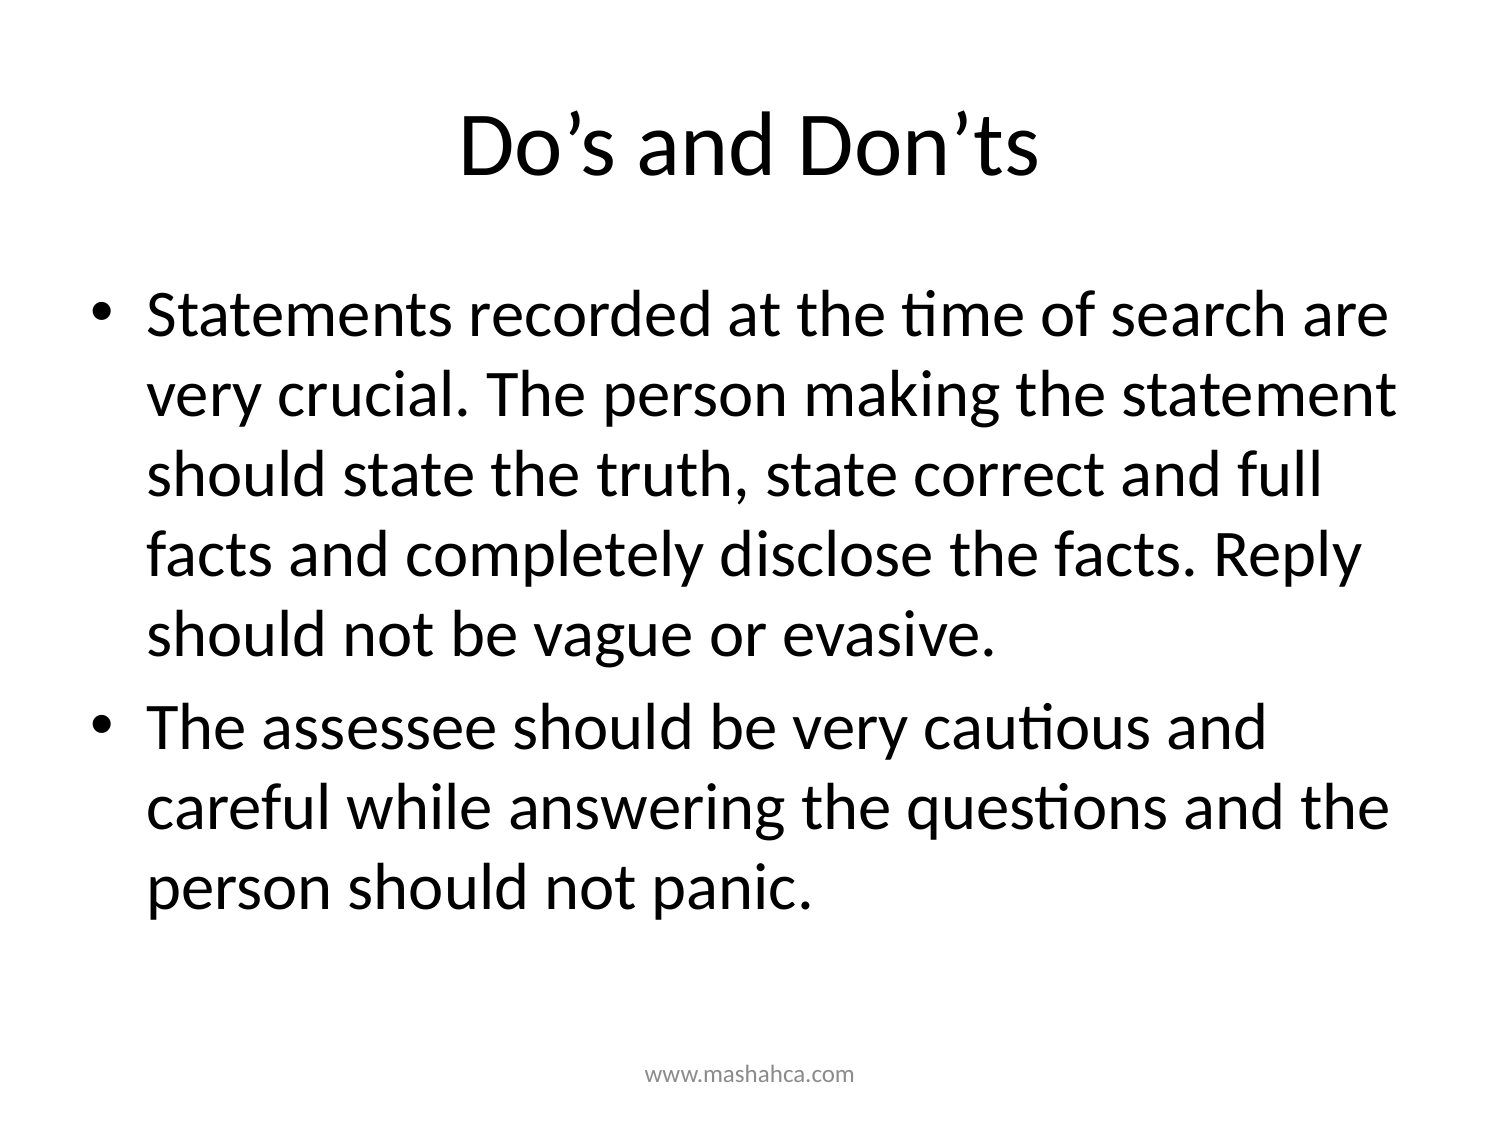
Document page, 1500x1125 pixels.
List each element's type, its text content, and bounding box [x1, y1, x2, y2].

list Statements recorded at the time of search are very crucial. The person making the statement should state the truth, state correct and full facts and completely disclose the facts. Reply should not be vague or evasive. The assessee should be very cautious and careful while answering the questions and the person should not panic. [75, 262, 1425, 1005]
title Do’s and Don’ts [75, 45, 1425, 233]
footer www.mashahca.com [512, 1042, 988, 1103]
